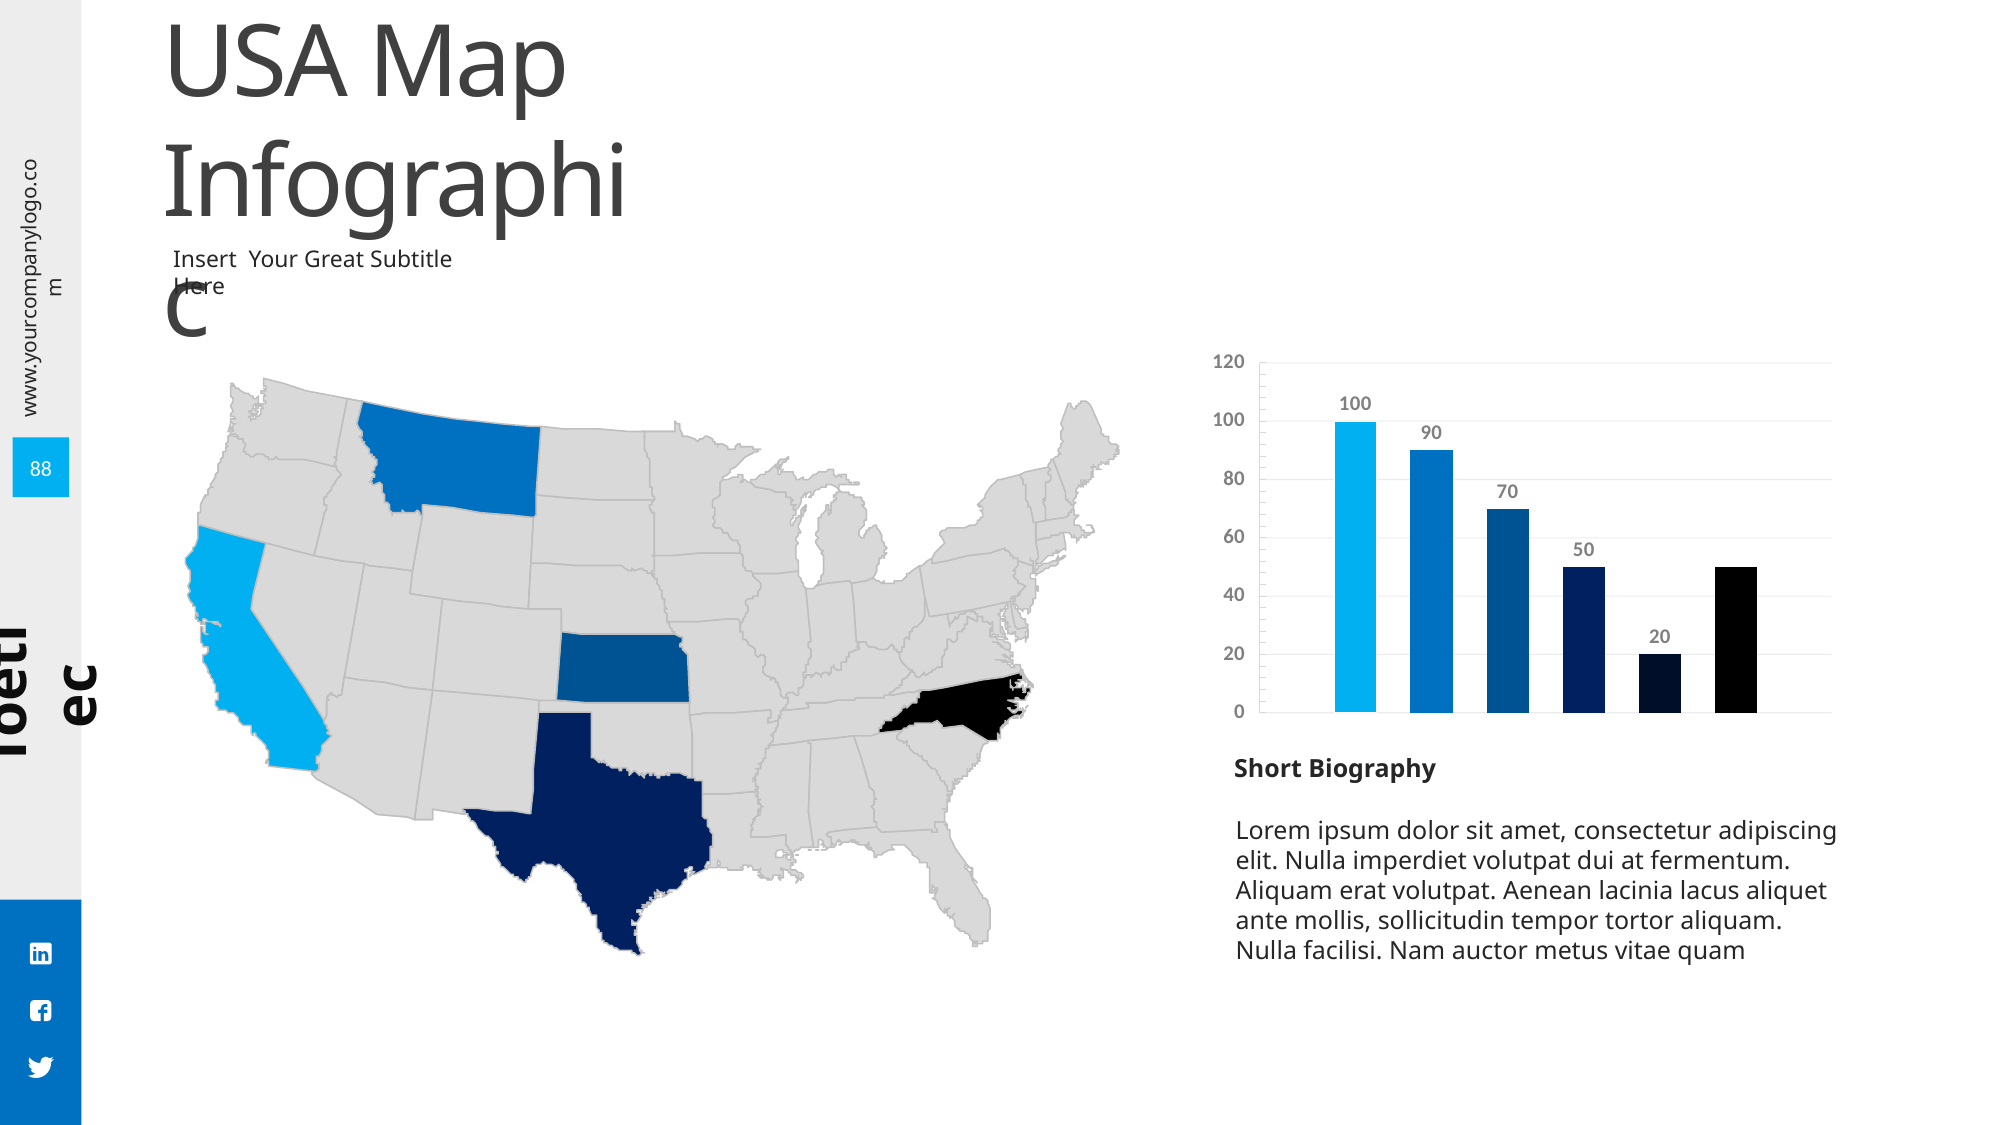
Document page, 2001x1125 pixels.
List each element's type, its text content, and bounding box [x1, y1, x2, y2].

text_box Insert Your Great Subtitle Here [158, 237, 512, 307]
slide_number 88 [12, 437, 69, 498]
text_box Short Biography [1219, 733, 1504, 802]
text_box USA Map Infographic [147, 116, 677, 236]
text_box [185, 378, 1119, 956]
chart [1199, 344, 1845, 731]
text_box Lorem ipsum dolor sit amet, consectetur adipiscing elit. Nulla imperdiet volutpat dui at fermentum. Aliquam erat volutpat. Aenean lacinia lacus aliquet ante mollis, sollicitudin tempor tortor aliquam. Nulla facilisi. Nam auctor metus vitae quam [1220, 807, 1861, 972]
